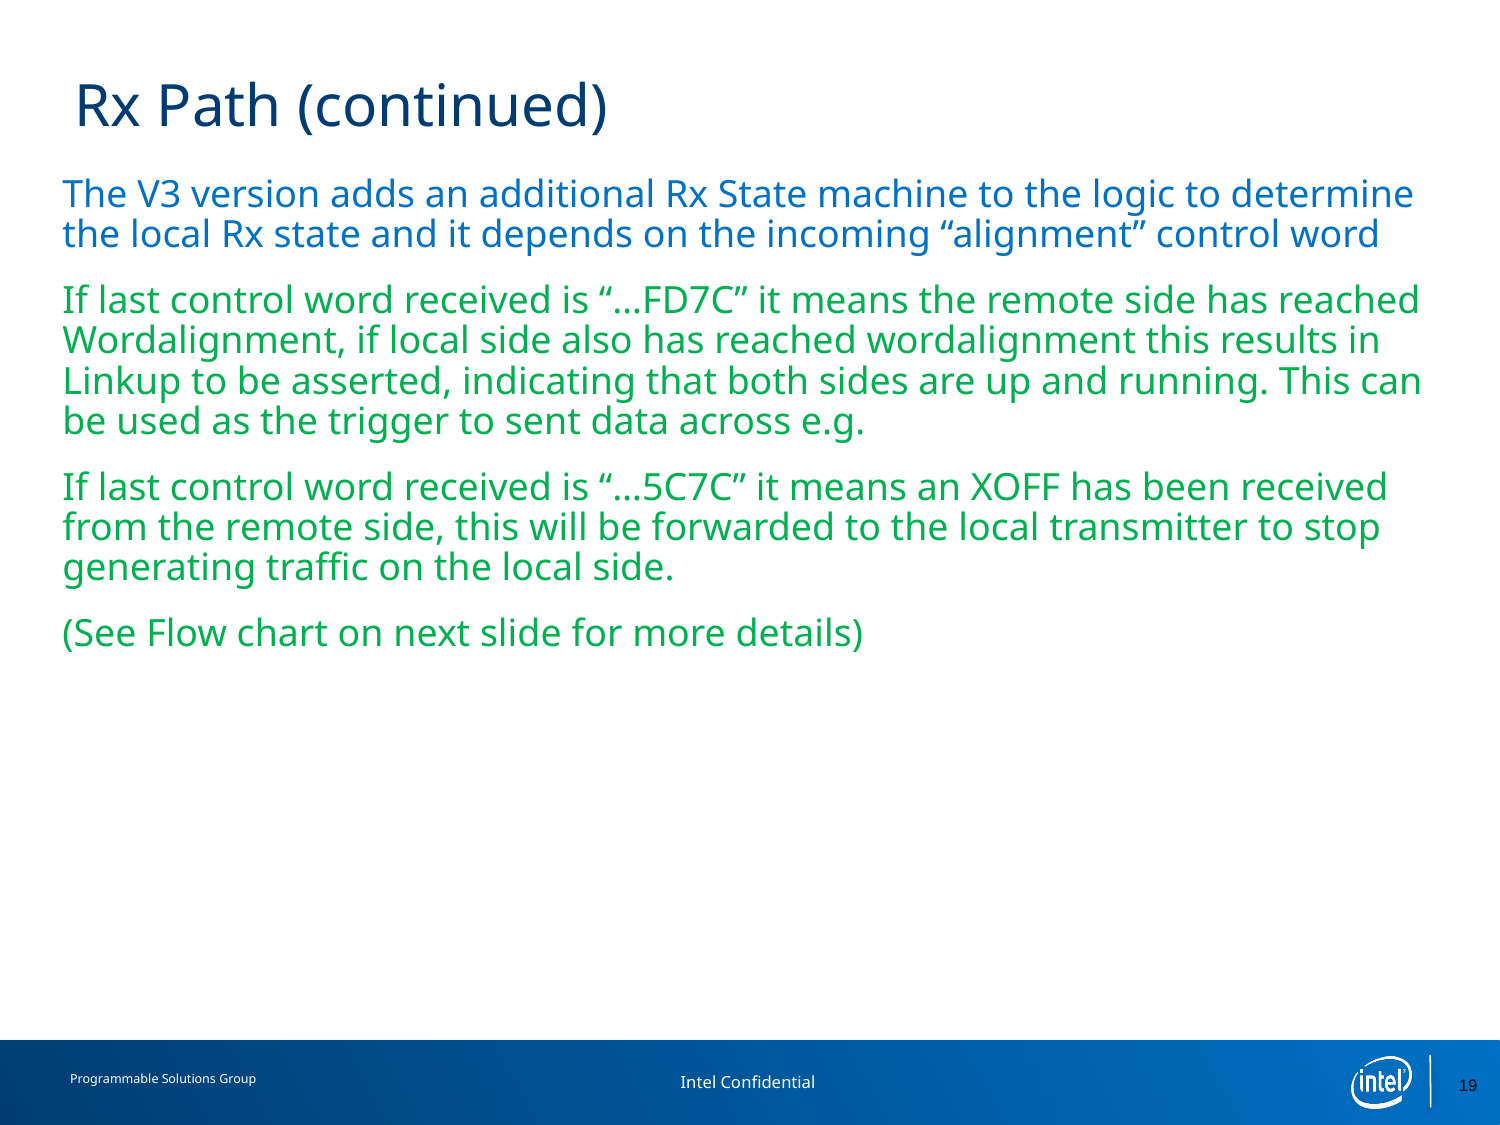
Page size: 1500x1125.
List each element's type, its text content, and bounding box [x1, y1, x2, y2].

list The V3 version adds an additional Rx State machine to the logic to determine the local Rx state and it depends on the incoming “alignment” control word If last control word received is “…FD7C” it means the remote side has reached Wordalignment, if local side also has reached wordalignment this results in Linkup to be asserted, indicating that both sides are up and running. This can be used as the trigger to sent data across e.g. If last control word received is “…5C7C” it means an XOFF has been received from the remote side, this will be forwarded to the local transmitter to stop generating traffic on the local side. (See Flow chart on next slide for more details) [62, 174, 1430, 988]
title Rx Path (continued) [74, 67, 1425, 174]
slide_number 19 [1127, 1055, 1478, 1116]
